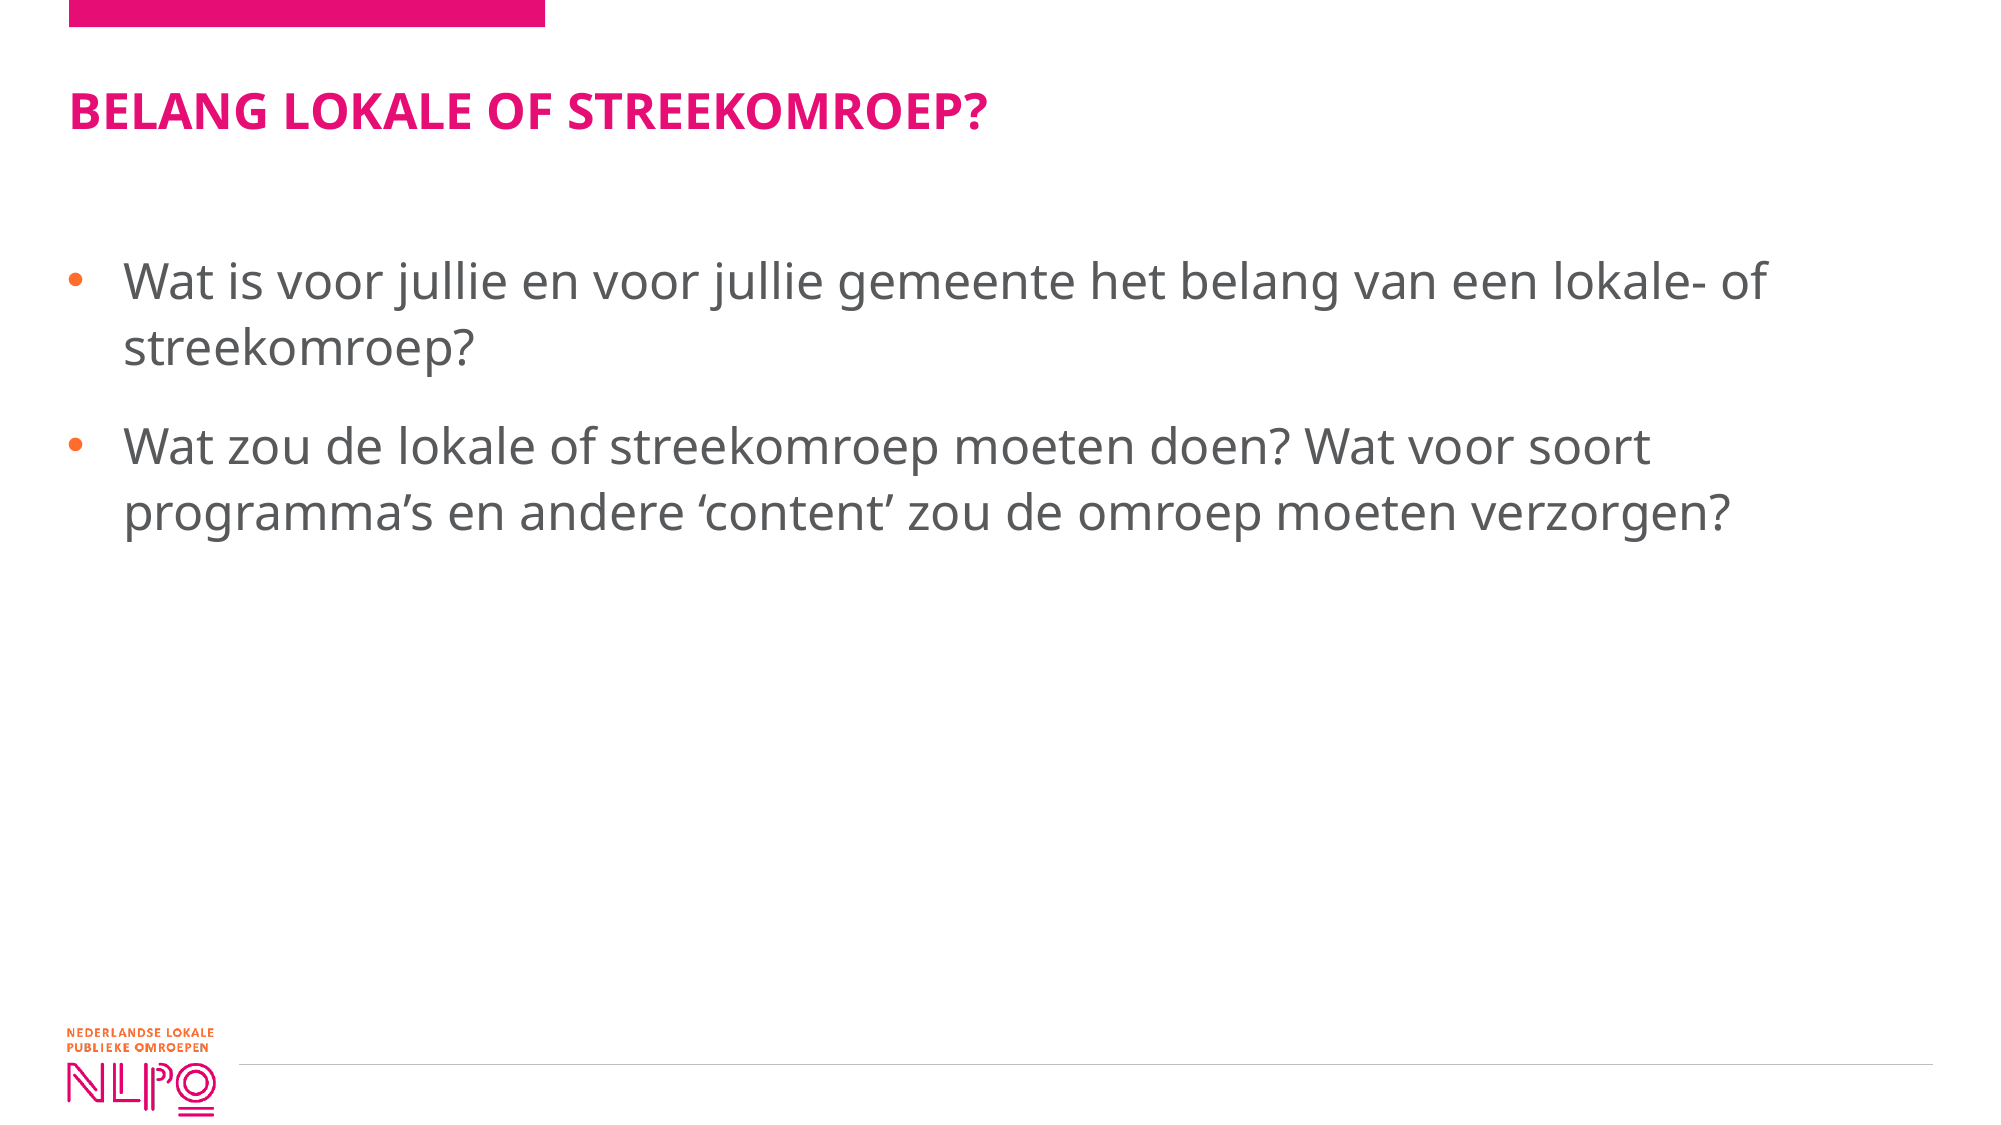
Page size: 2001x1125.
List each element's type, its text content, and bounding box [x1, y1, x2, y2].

list Wat is voor jullie en voor jullie gemeente het belang van een lokale- of streekomroep? Wat zou de lokale of streekomroep moeten doen? Wat voor soort programma’s en andere ‘content’ zou de omroep moeten verzorgen? [66, 242, 1934, 1018]
picture [67, 1028, 216, 1118]
title BELANG LOKALE OF STREEKOMROEP? [68, 59, 1934, 141]
